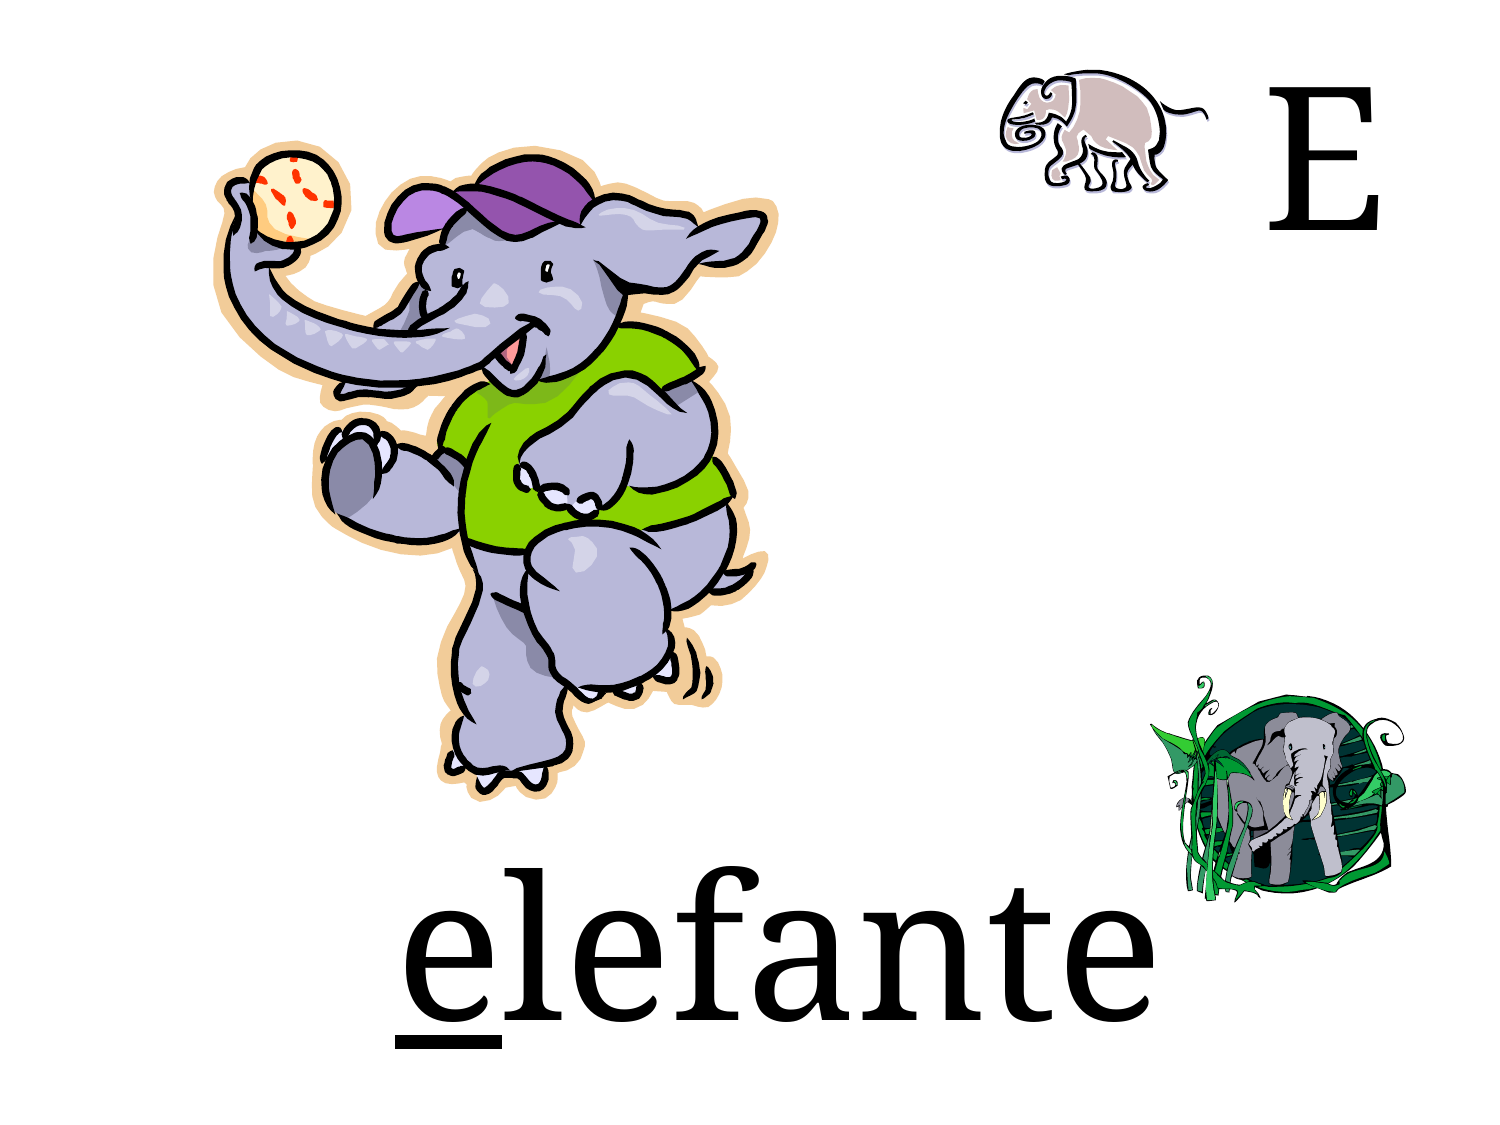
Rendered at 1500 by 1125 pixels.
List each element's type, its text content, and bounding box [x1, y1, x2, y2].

subtitle elefante [297, 812, 1263, 1038]
picture [999, 68, 1212, 195]
title E [1200, 48, 1450, 252]
picture [1149, 674, 1422, 903]
picture [212, 131, 788, 811]
